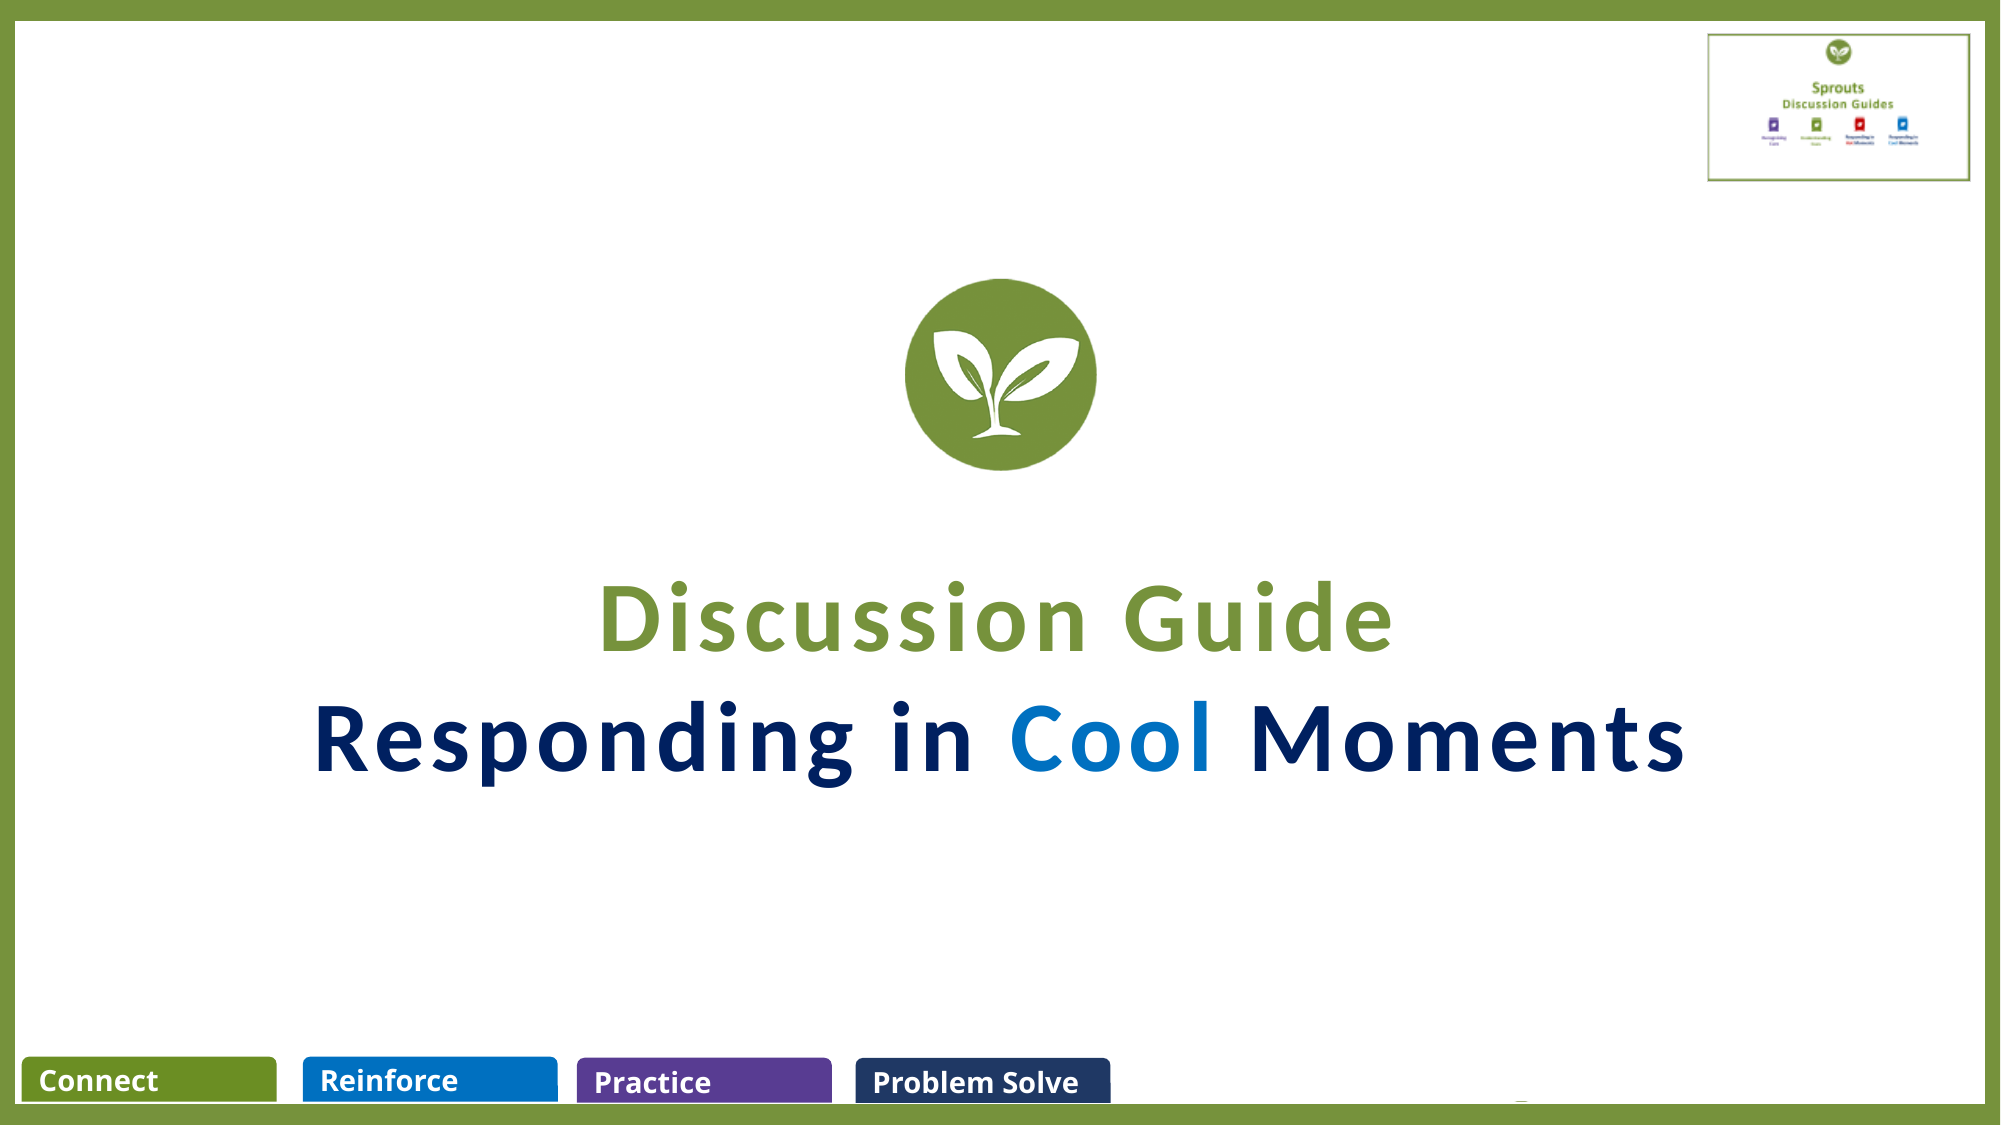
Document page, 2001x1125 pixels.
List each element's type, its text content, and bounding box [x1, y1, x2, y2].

picture [1708, 34, 1970, 181]
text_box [21, 1056, 1111, 1103]
title Discussion Guide Responding in Cool Moments [137, 562, 1863, 780]
text_box [884, 260, 1112, 489]
picture [871, 265, 1121, 491]
